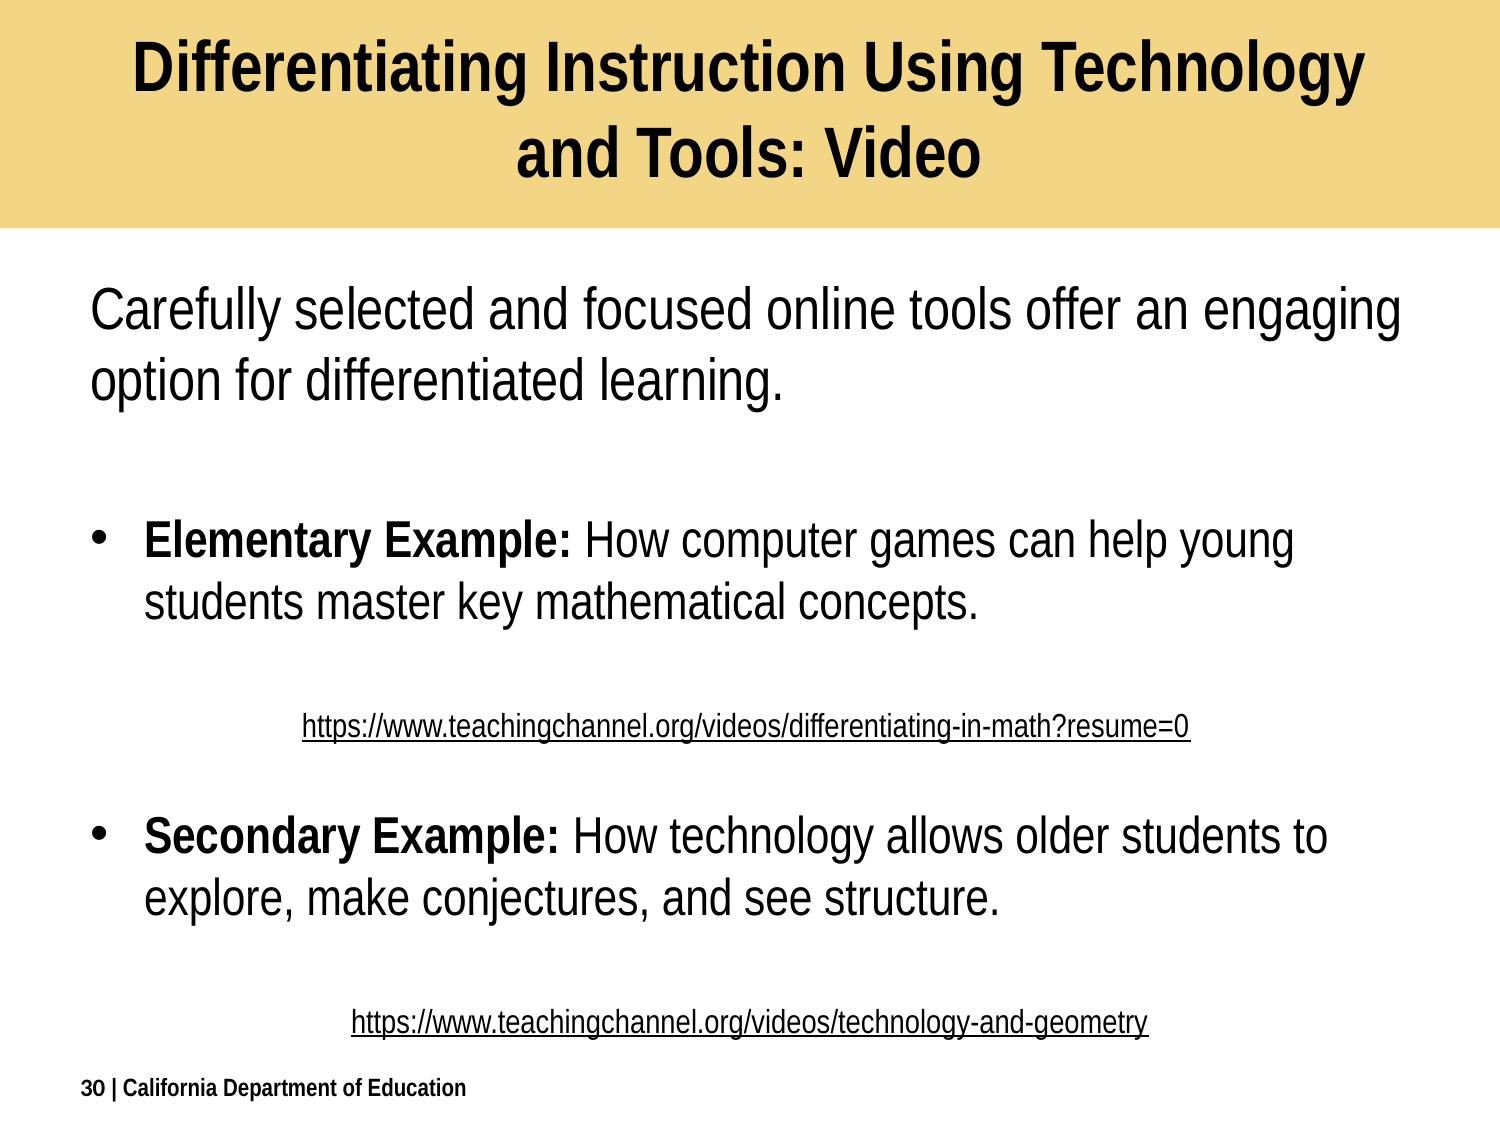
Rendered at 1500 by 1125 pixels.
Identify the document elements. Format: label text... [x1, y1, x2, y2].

list Carefully selected and focused online tools offer an engaging option for differentiated learning. Elementary Example: How computer games can help young students master key mathematical concepts. https://www.teachingchannel.org/videos/differentiating-in-math?resume=0 Secondary Example: How technology allows older students to explore, make conjectures, and see structure. https://www.teachingchannel.org/videos/technology-and-geometry [75, 262, 1425, 1054]
footer | California Department of Education [121, 1064, 699, 1124]
slide_number 30 [55, 1064, 121, 1124]
title Differentiating Instruction Using Technology and Tools: Video [75, 11, 1425, 200]
